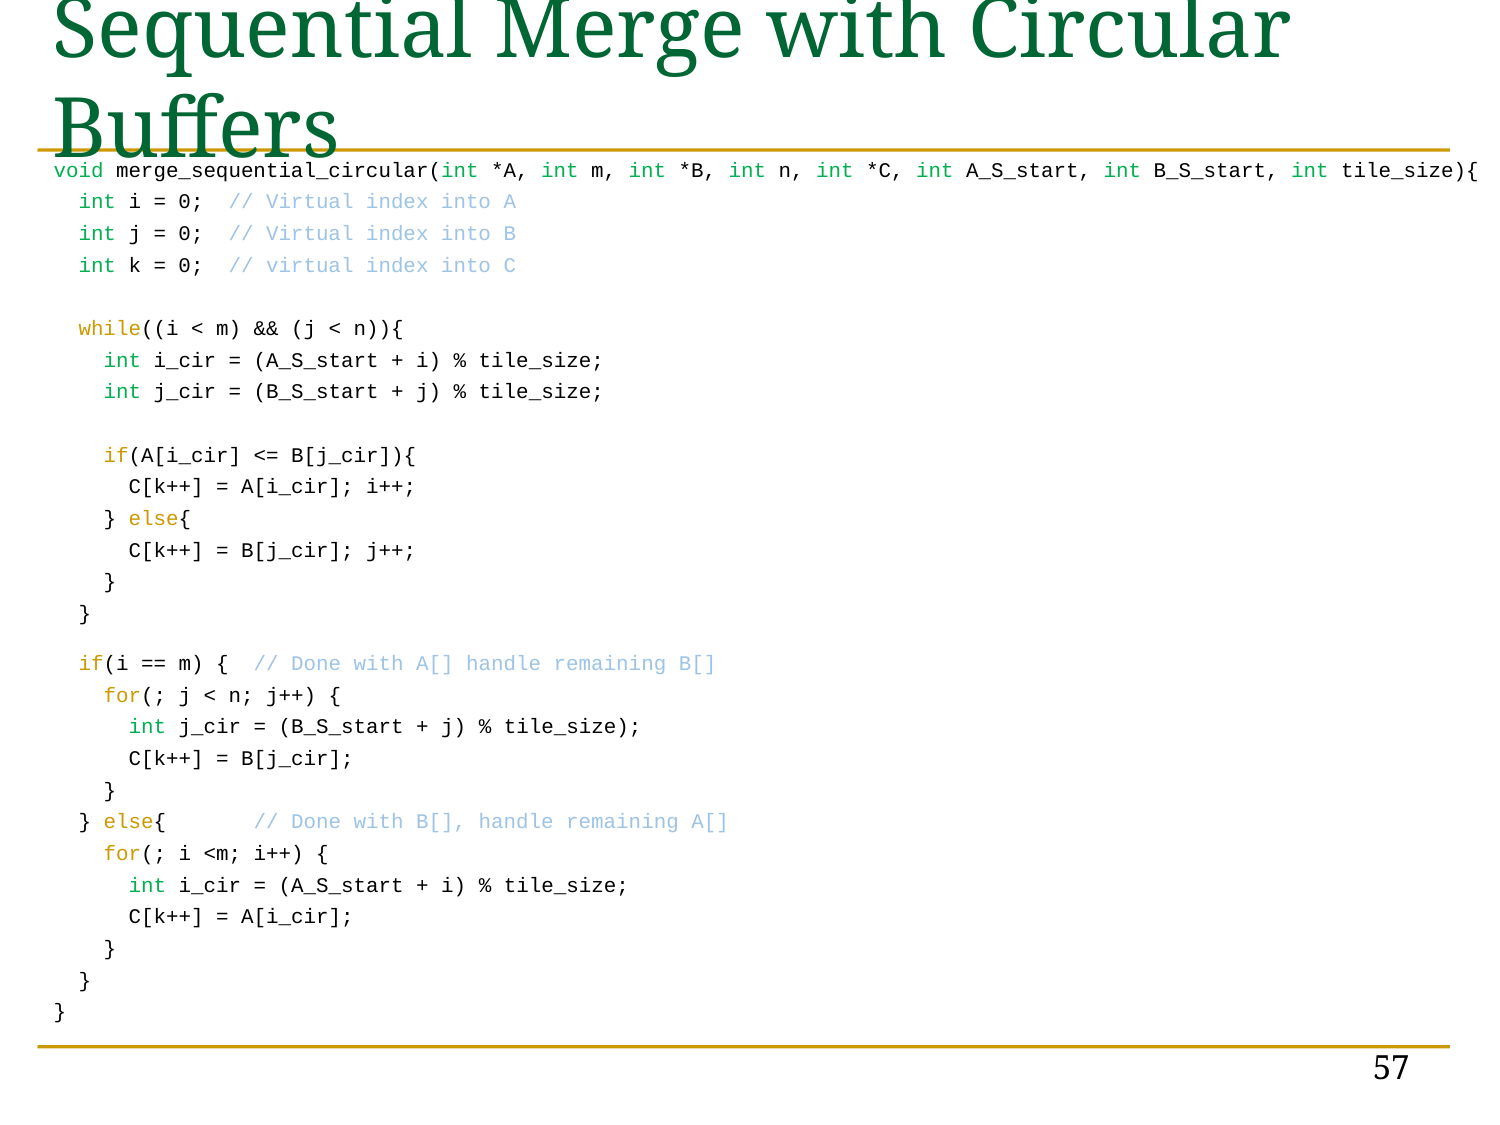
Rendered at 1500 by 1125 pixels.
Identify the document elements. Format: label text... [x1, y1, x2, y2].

text_box void merge_sequential_circular(int *A, int m, int *B, int n, int *C, int A_S_start, int B_S_start, int tile_size){ int i = 0; // Virtual index into A int j = 0; // Virtual index into B int k = 0; // virtual index into C while((i < m) && (j < n)){ int i_cir = (A_S_start + i) % tile_size; int j_cir = (B_S_start + j) % tile_size; if(A[i_cir] <= B[j_cir]){ C[k++] = A[i_cir]; i++; } else{ C[k++] = B[j_cir]; j++; } } if(i == m) { // Done with A[] handle remaining B[] for(; j < n; j++) { int j_cir = (B_S_start + j) % tile_size); C[k++] = B[j_cir]; } } else{ // Done with B[], handle remaining A[] for(; i <m; i++) { int i_cir = (A_S_start + i) % tile_size; C[k++] = A[i_cir]; } } } [38, 148, 1495, 1047]
slide_number 57 [1074, 1047, 1426, 1100]
title Sequential Merge with Circular Buffers [37, 0, 1451, 150]
